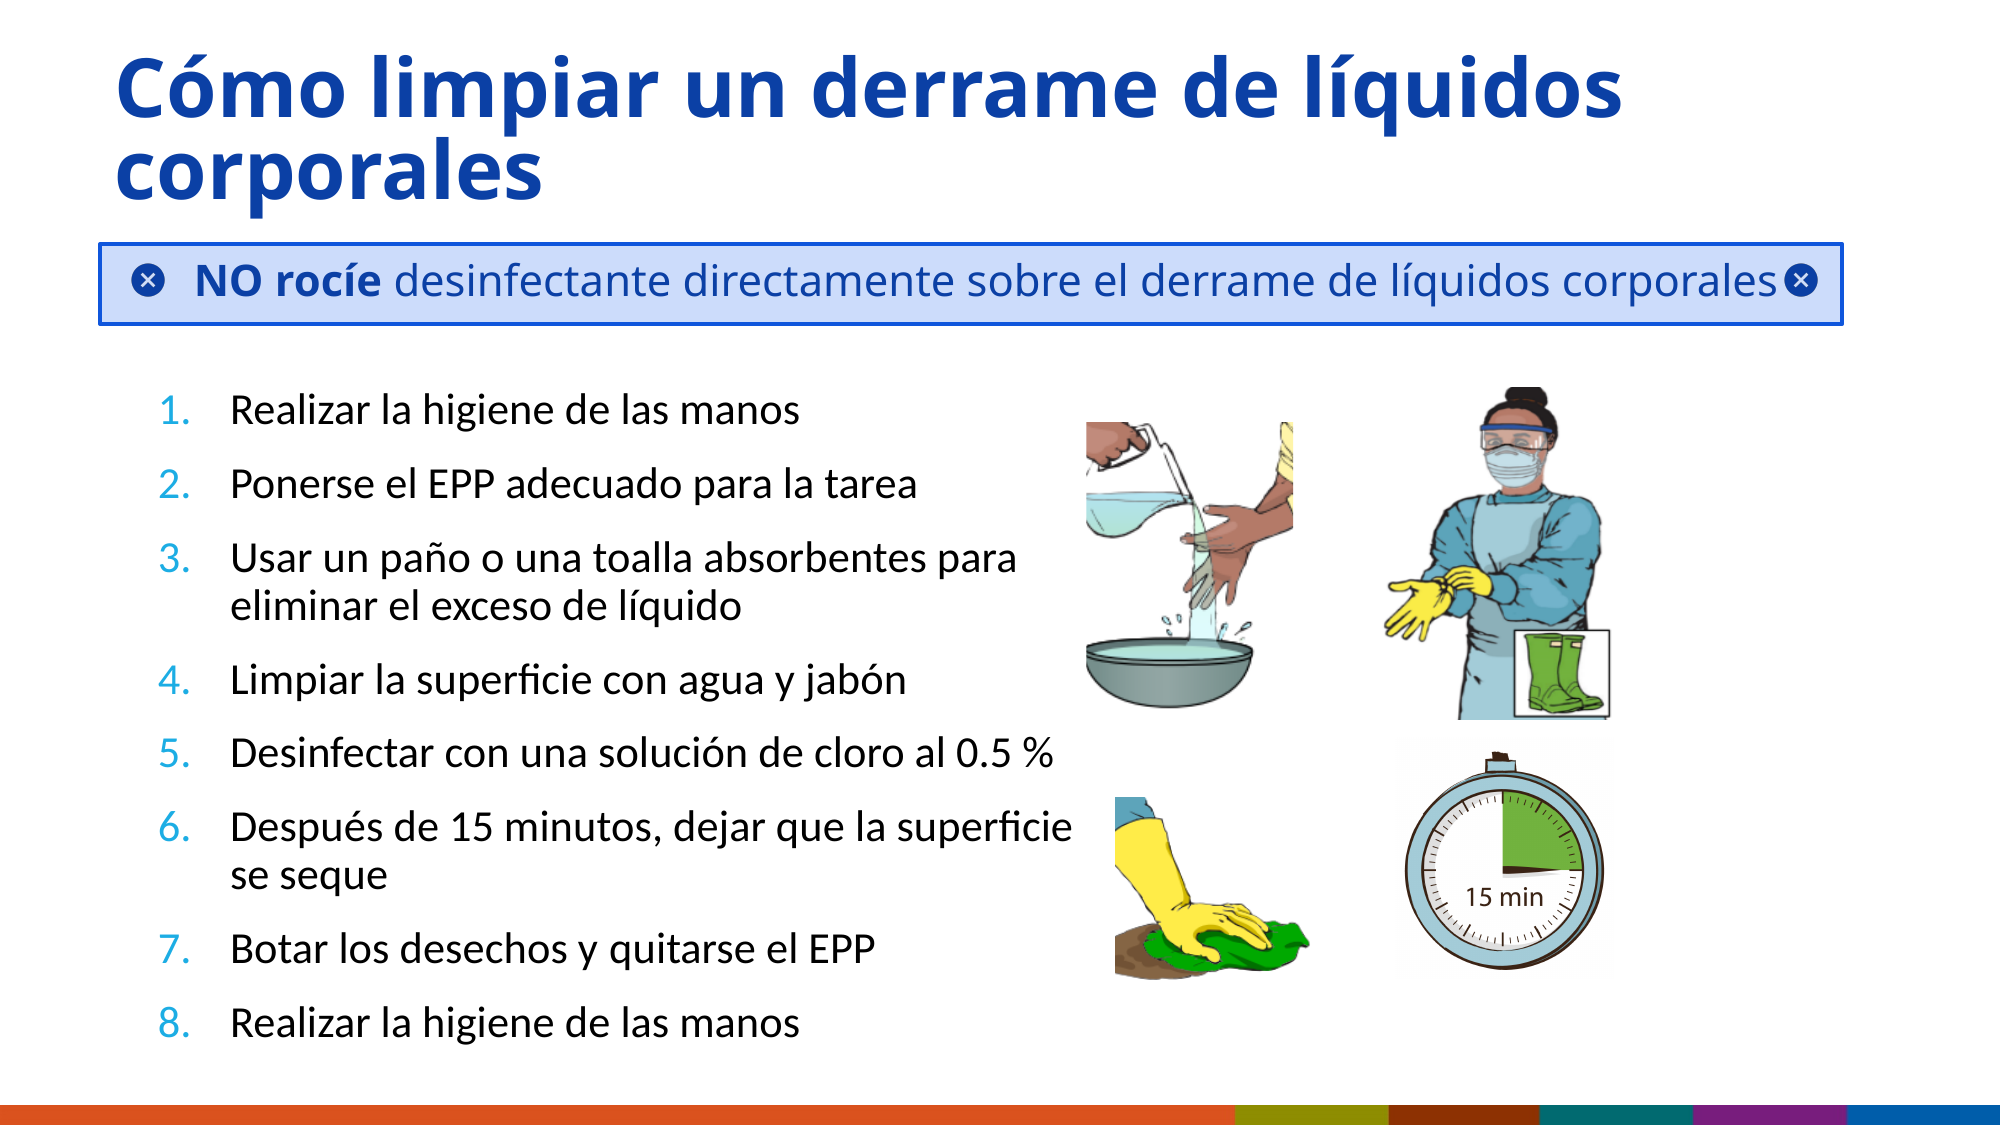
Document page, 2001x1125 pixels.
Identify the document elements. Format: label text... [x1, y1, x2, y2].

picture [1780, 259, 1822, 301]
picture [1115, 797, 1323, 980]
text_box Realizar la higiene de las manos Ponerse el EPP adecuado para la tarea Usar un paño o una toalla absorbentes para eliminar el exceso de líquido Limpiar la superficie con agua y jabón Desinfectar con una solución de cloro al 0.5 % Después de 15 minutos, dejar que la superficie se seque Botar los desechos y quitarse el EPP Realizar la higiene de las manos [157, 378, 1087, 1058]
list NO rocíe desinfectante directamente sobre el derrame de líquidos corporales [98, 242, 1844, 326]
title Cómo limpiar un derrame de líquidos corporales [99, 45, 1900, 224]
picture [1395, 736, 1614, 979]
picture [0, 1105, 2000, 1125]
picture [1085, 422, 1294, 719]
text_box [1369, 387, 1632, 728]
picture [126, 259, 169, 301]
